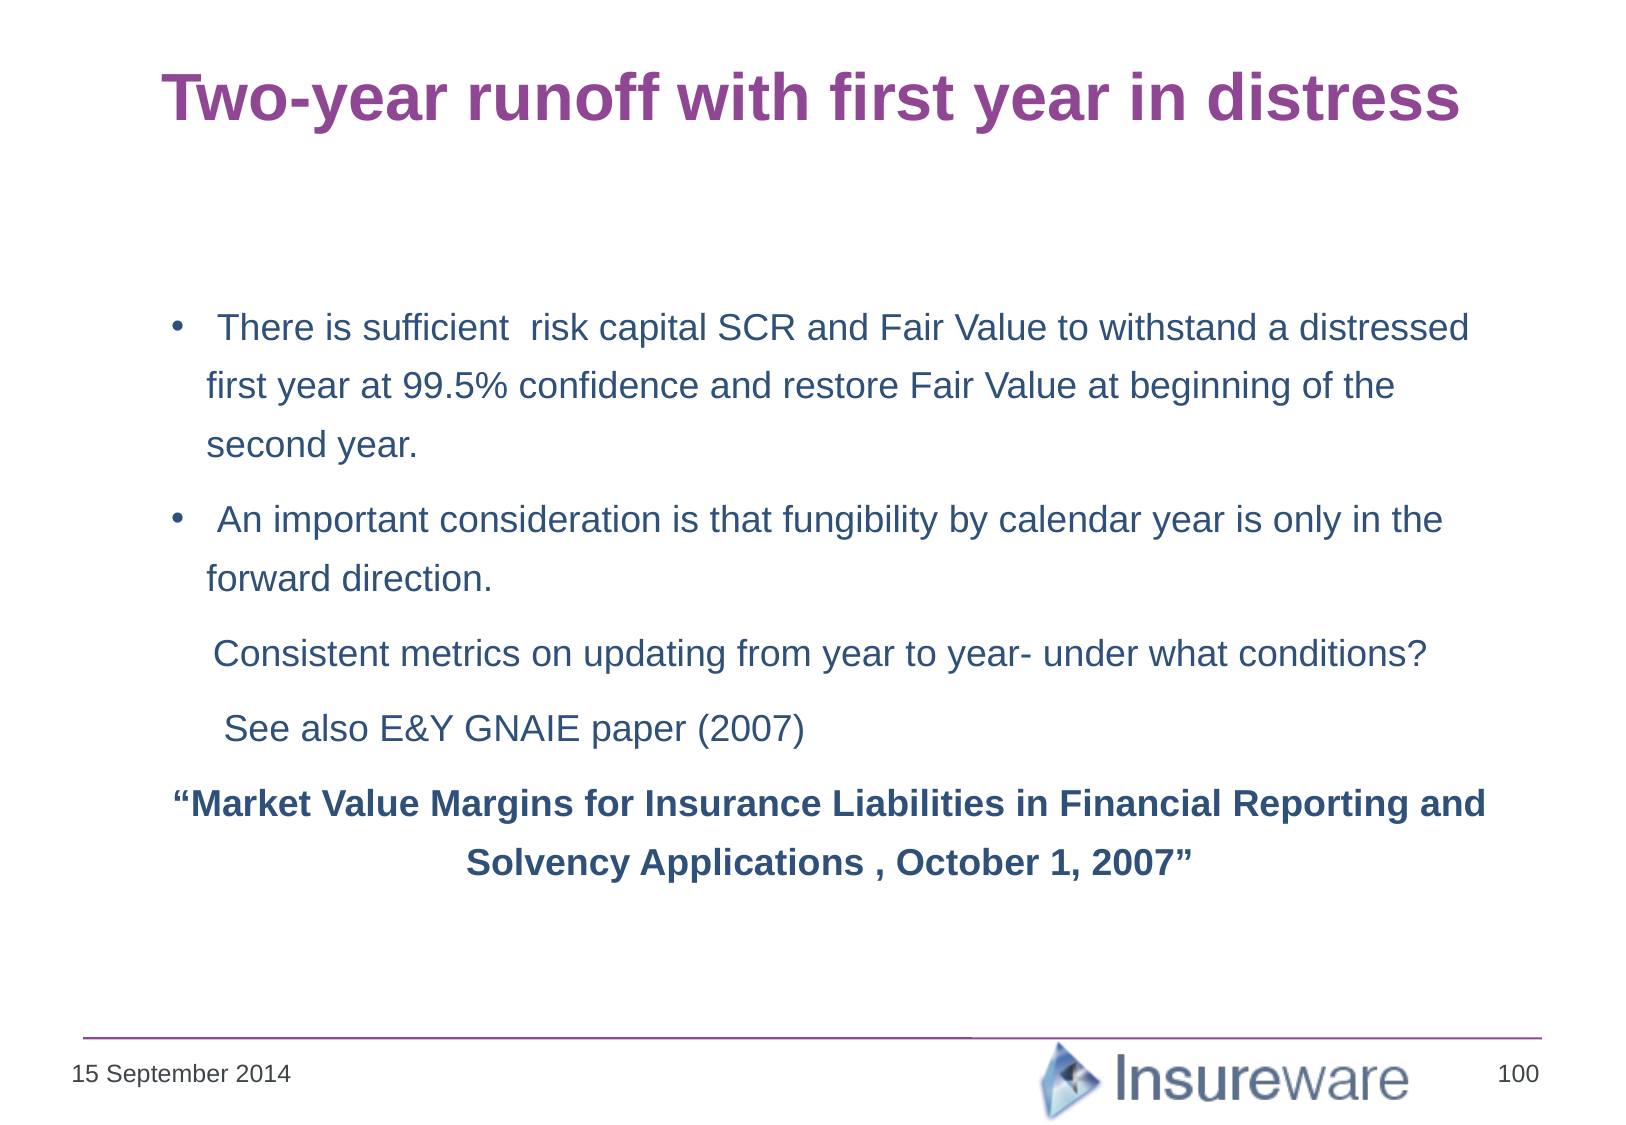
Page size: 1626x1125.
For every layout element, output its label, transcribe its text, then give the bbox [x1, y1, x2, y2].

text_box There is sufficient risk capital SCR and Fair Value to withstand a distressed first year at 99.5% confidence and restore Fair Value at beginning of the second year. An important consideration is that fungibility by calendar year is only in the forward direction. Consistent metrics on updating from year to year- under what conditions? See also E&Y GNAIE paper (2007) “Market Value Margins for Insurance Liabilities in Financial Reporting and Solvency Applications , October 1, 2007” [156, 282, 1504, 890]
title Two-year runoff with first year in distress [75, 0, 1550, 188]
picture [1036, 1039, 1416, 1125]
slide_number 100 [1439, 1050, 1555, 1106]
